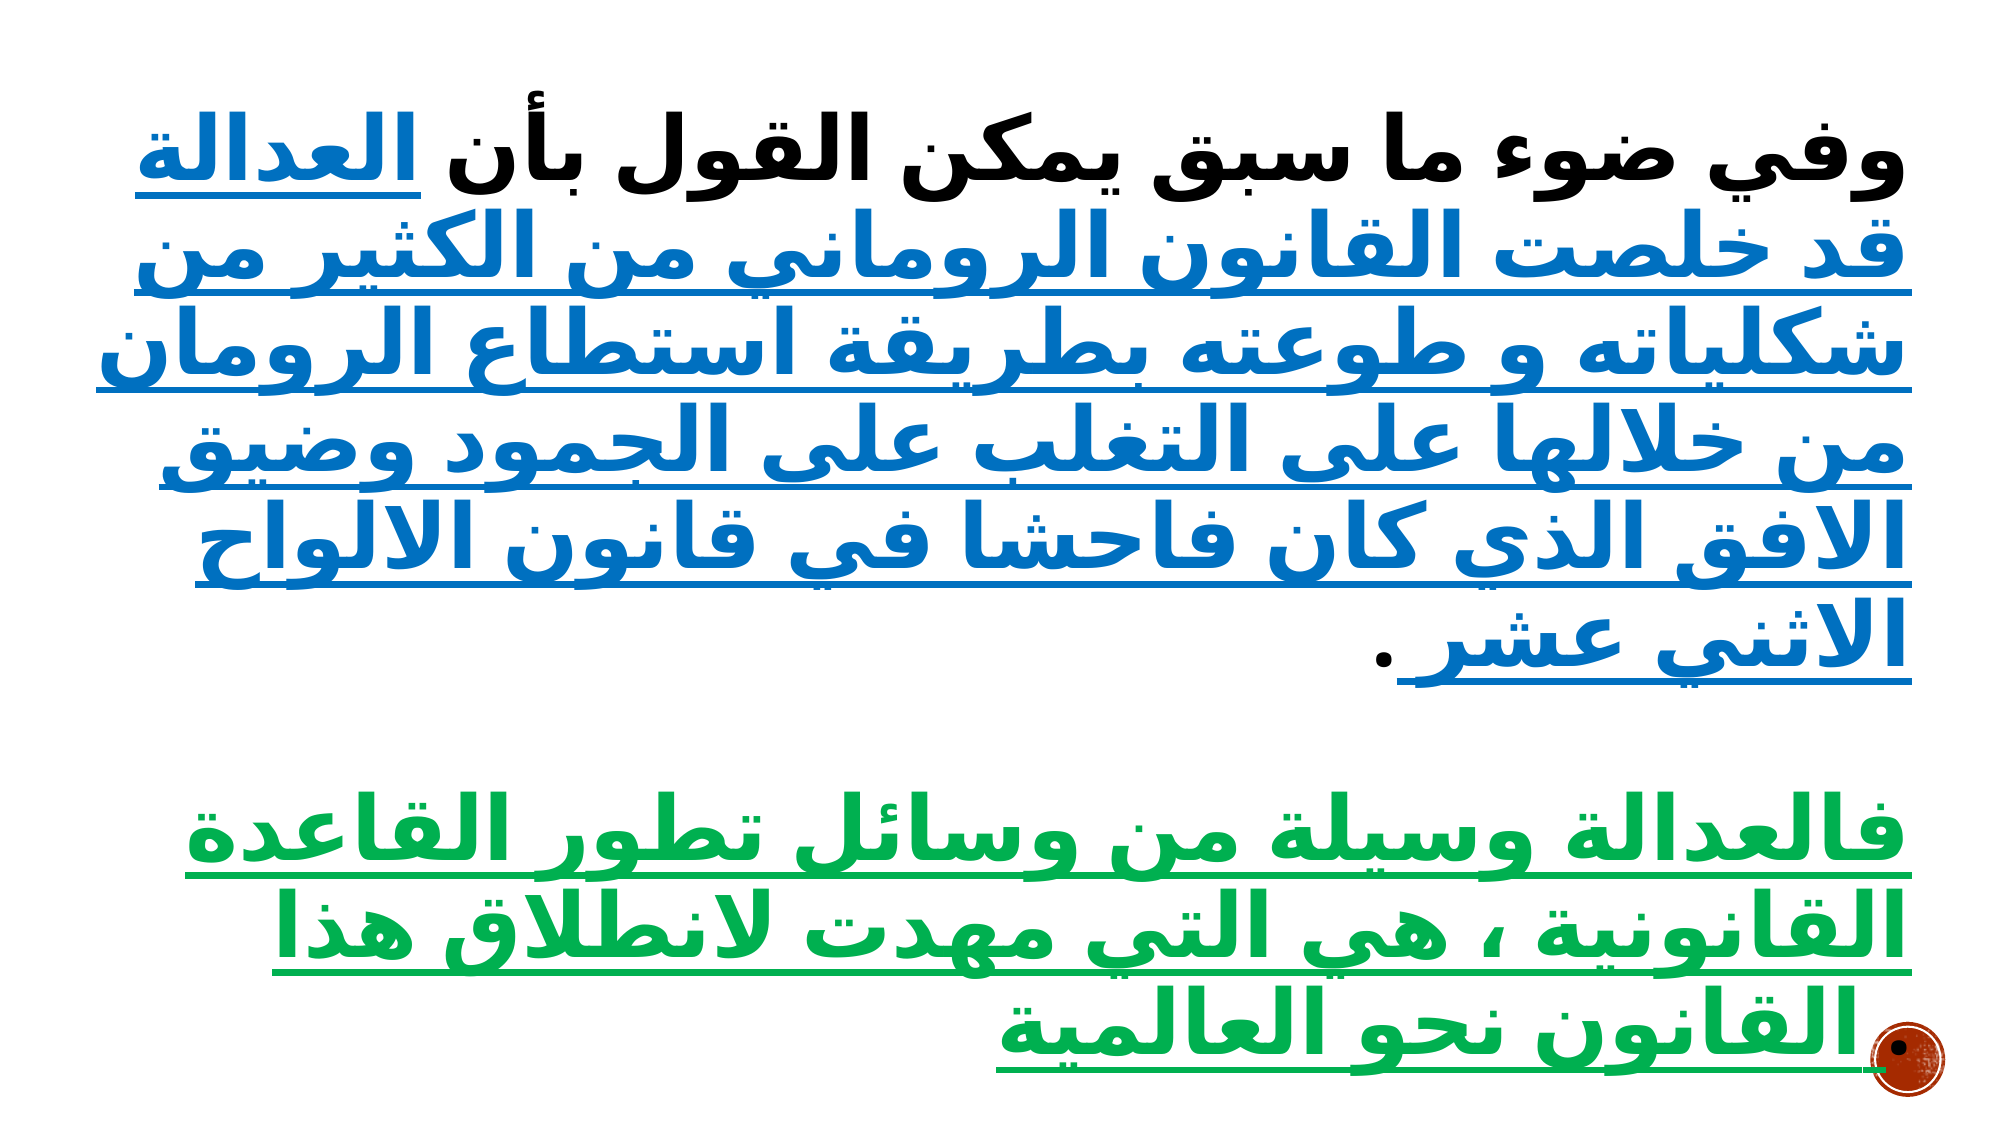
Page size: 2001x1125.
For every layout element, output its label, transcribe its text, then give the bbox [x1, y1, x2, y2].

title وفي ضوء ما سبق يمكن القول بأن العدالة قد خلصت القانون الروماني من الكثير من شكلياته و طوعته بطريقة استطاع الرومان من خلالها على التغلب على الجمود وضيق الافق الذي كان فاحشا في قانون الالواح الاثني عشر . فالعدالة وسيلة من وسائل تطور القاعدة القانونية ، هي التي مهدت لانطلاق هذا القانون نحو العالمية . [50, 90, 1927, 1087]
